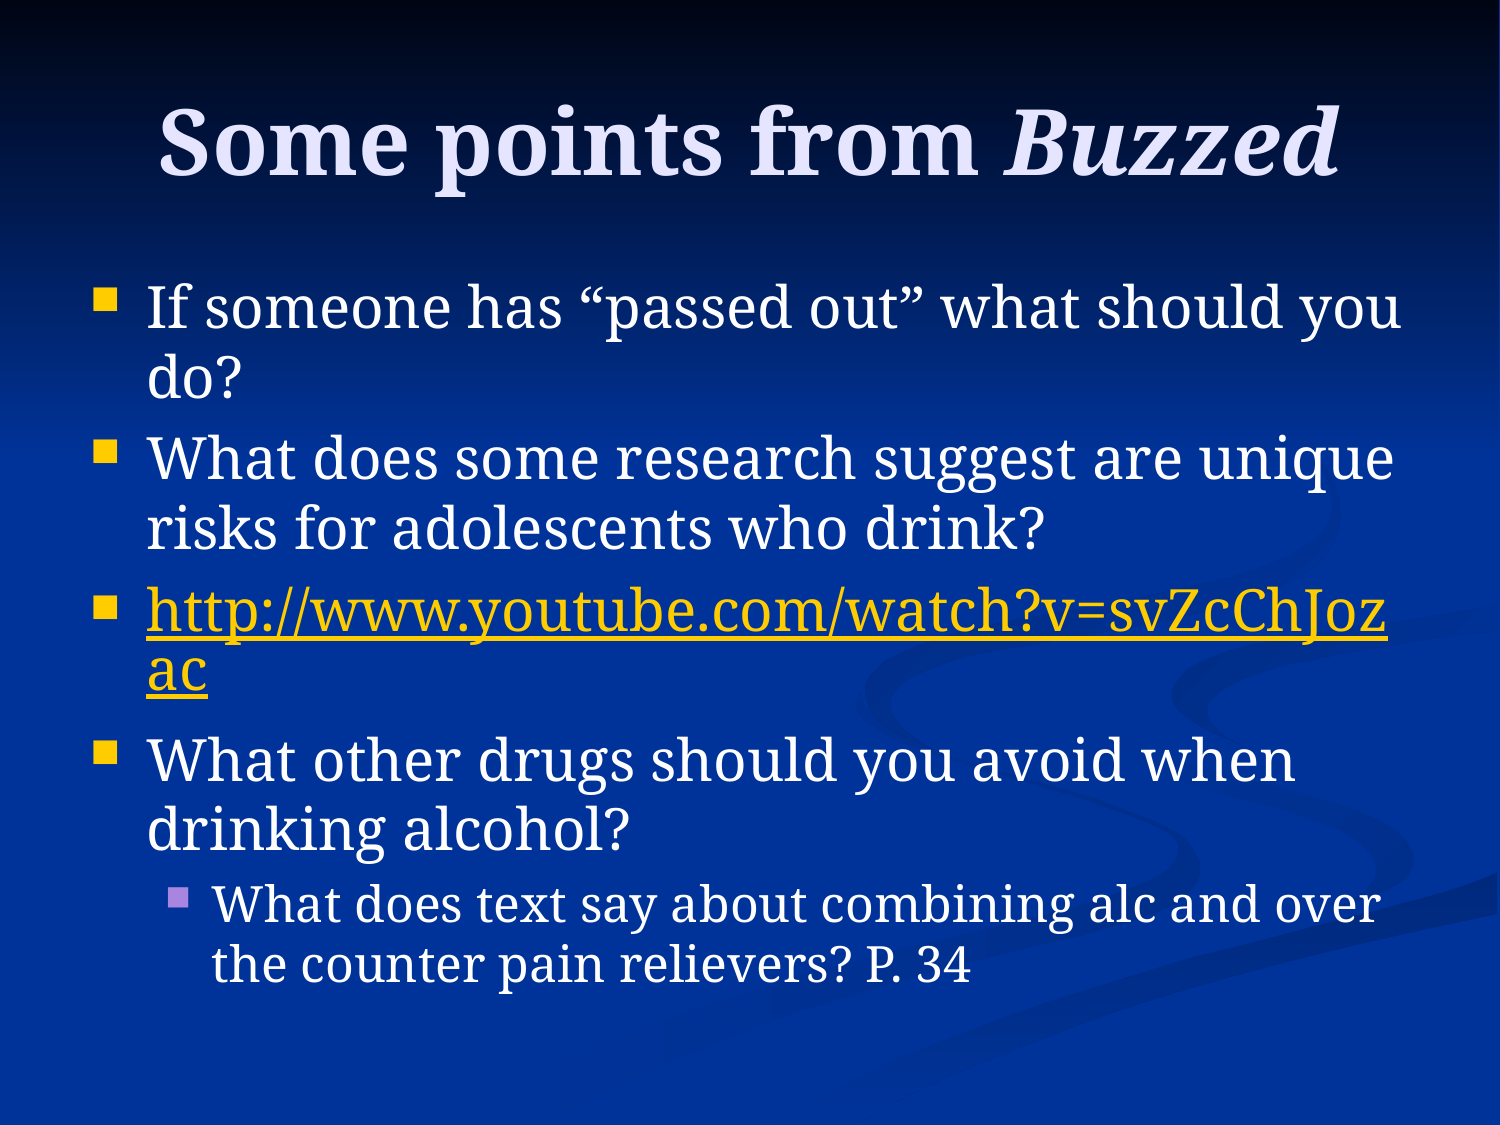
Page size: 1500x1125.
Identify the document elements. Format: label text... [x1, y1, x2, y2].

title Some points from Buzzed [74, 44, 1426, 233]
list If someone has “passed out” what should you do? What does some research suggest are unique risks for adolescents who drink? http://www.youtube.com/watch?v=svZcChJozac What other drugs should you avoid when drinking alcohol? What does text say about combining alc and over the counter pain relievers? P. 34 [74, 262, 1426, 1006]
